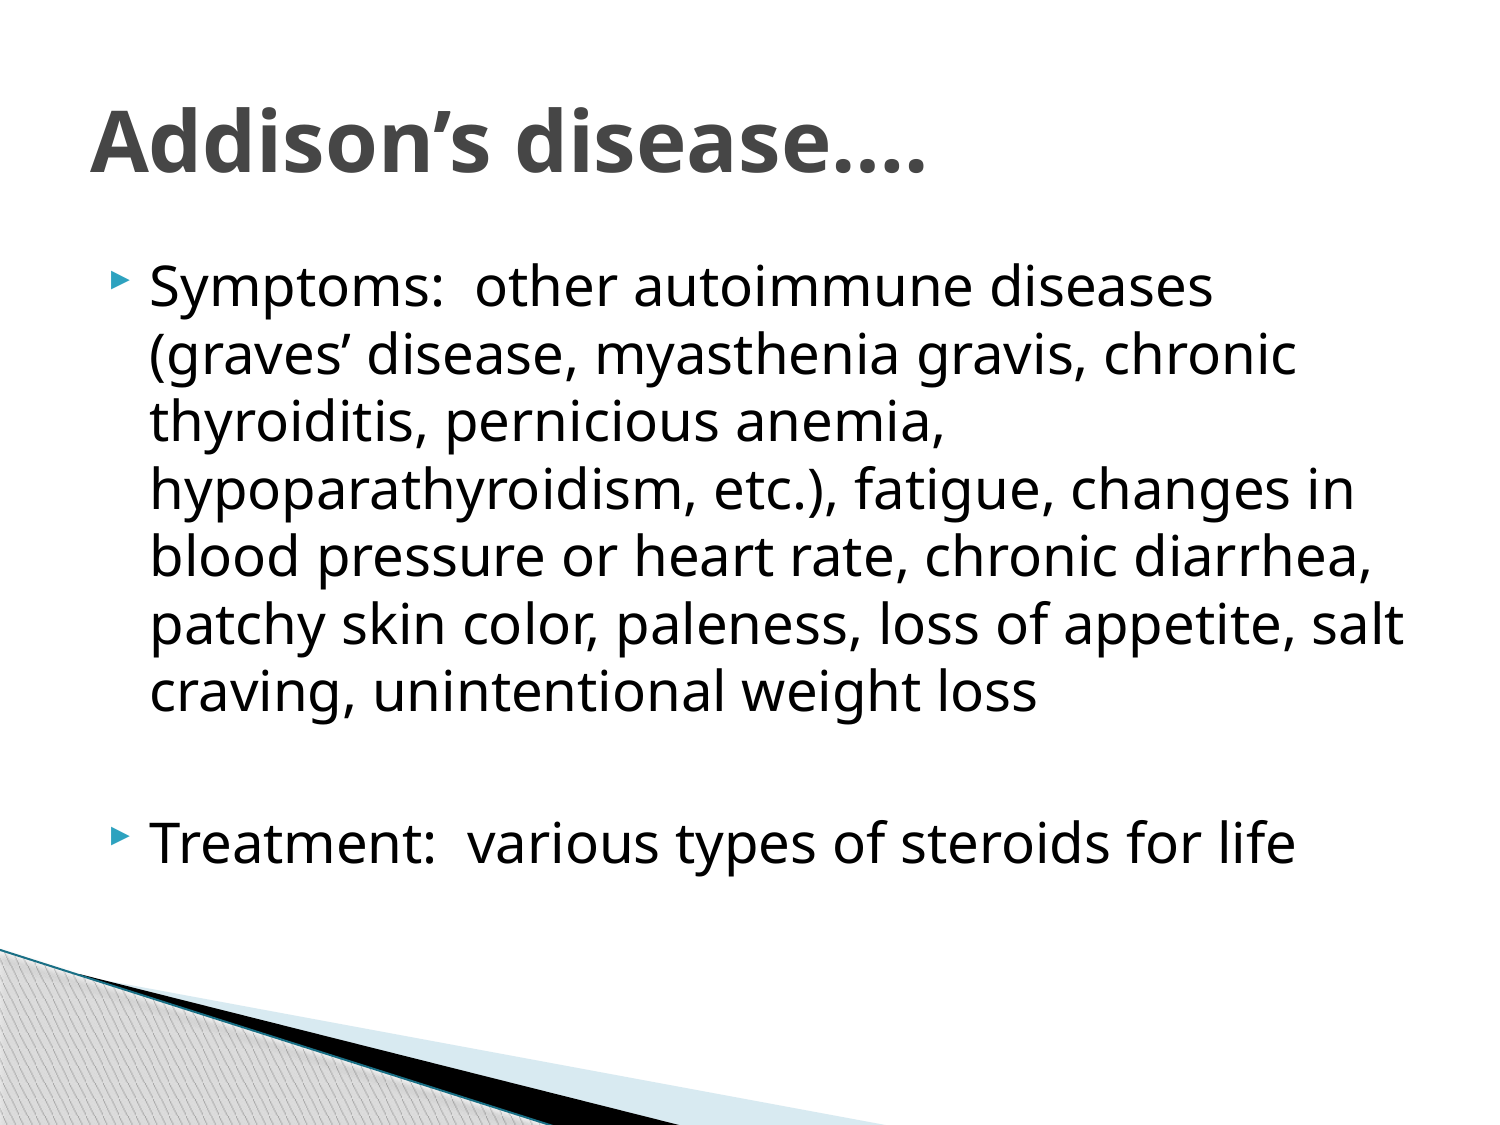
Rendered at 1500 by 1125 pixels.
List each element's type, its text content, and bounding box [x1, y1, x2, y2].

list Symptoms: other autoimmune diseases (graves’ disease, myasthenia gravis, chronic thyroiditis, pernicious anemia, hypoparathyroidism, etc.), fatigue, changes in blood pressure or heart rate, chronic diarrhea, patchy skin color, paleness, loss of appetite, salt craving, unintentional weight loss Treatment: various types of steroids for life [74, 242, 1426, 986]
title Addison’s disease…. [75, 45, 1425, 233]
